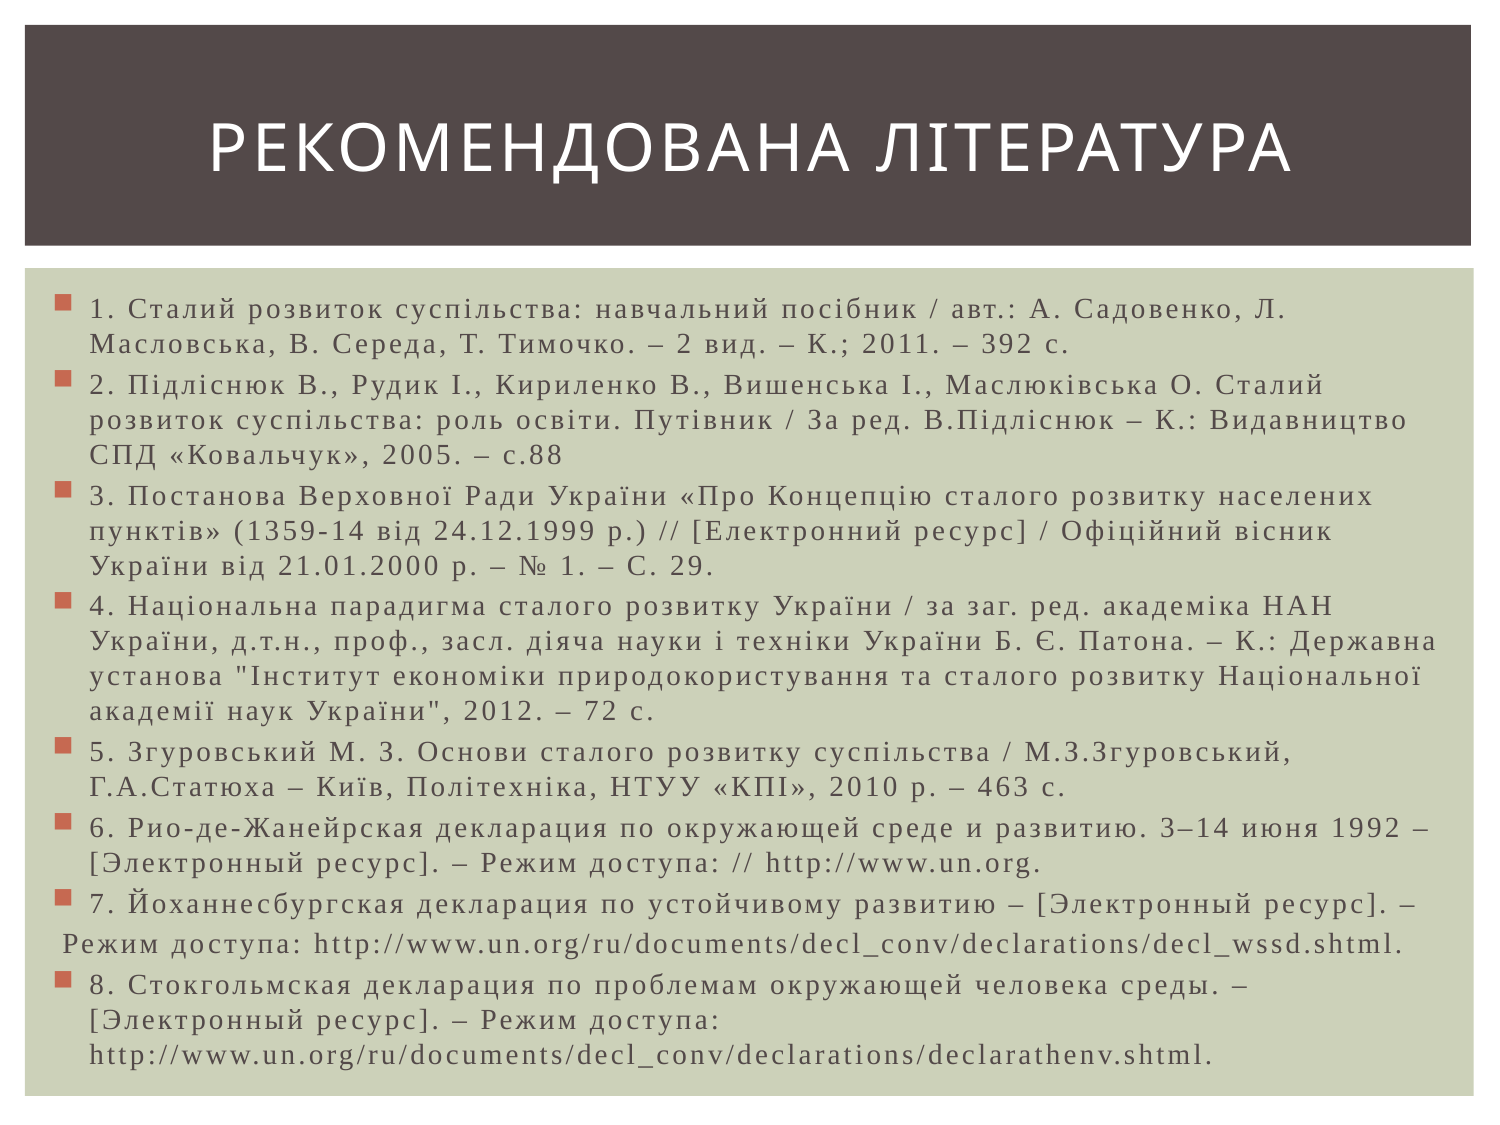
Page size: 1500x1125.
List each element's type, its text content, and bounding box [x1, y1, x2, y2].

list 1. Сталий розвиток суспільства: навчальний посібник / авт.: А. Садовенко, Л. Масловська, В. Середа, Т. Тимочко. – 2 вид. – К.; 2011. – 392 с. 2. Підліснюк В., Рудик І., Кириленко В., Вишенська І., Маслюківська О. Сталий розвиток суспільства: роль освіти. Путівник / За ред. В.Підліснюк – К.: Видавництво СПД «Ковальчук», 2005. – с.88 3. Постанова Верховної Ради України «Про Концепцію сталого розвитку населених пунктів» (1359-14 від 24.12.1999 р.) // [Електронний ресурс] / Офіційний вісник України вiд 21.01.2000 р. – № 1. – С. 29. 4. Національна парадигма сталого розвитку України / за заг. ред. академіка НАН України, д.т.н., проф., засл. діяча науки і техніки України Б. Є. Патона. – К.: Державна установа "Інститут економіки природокористування та сталого розвитку Національної академії наук України", 2012. – 72 с. 5. Згуровський М. З. Основи сталого розвитку суспільства / М.З.Згуровський, Г.А.Статюха – Київ, Політехніка, НТУУ «КПІ», 2010 р. – 463 с. 6. Рио-де-Жанейрская декларация по окружающей среде и развитию. 3–14 июня 1992 – [Электронный ресурс]. – Режим доступа: // http://www.un.org. 7. Йоханнесбургская декларация по устойчивому развитию – [Электронный ресурс]. – Режим доступа: http://www.un.org/ru/documents/decl_conv/declarations/decl_wssd.shtml. 8. Стокгольмская декларация по проблемам окружающей человека среды. –[Электронный ресурс]. – Режим доступа: http://www.un.org/ru/documents/decl_conv/declarations/declarathenv.shtml. [29, 281, 1471, 1094]
title РЕКОМЕНДОВАНА ЛІТЕРАТУРА [62, 58, 1438, 232]
